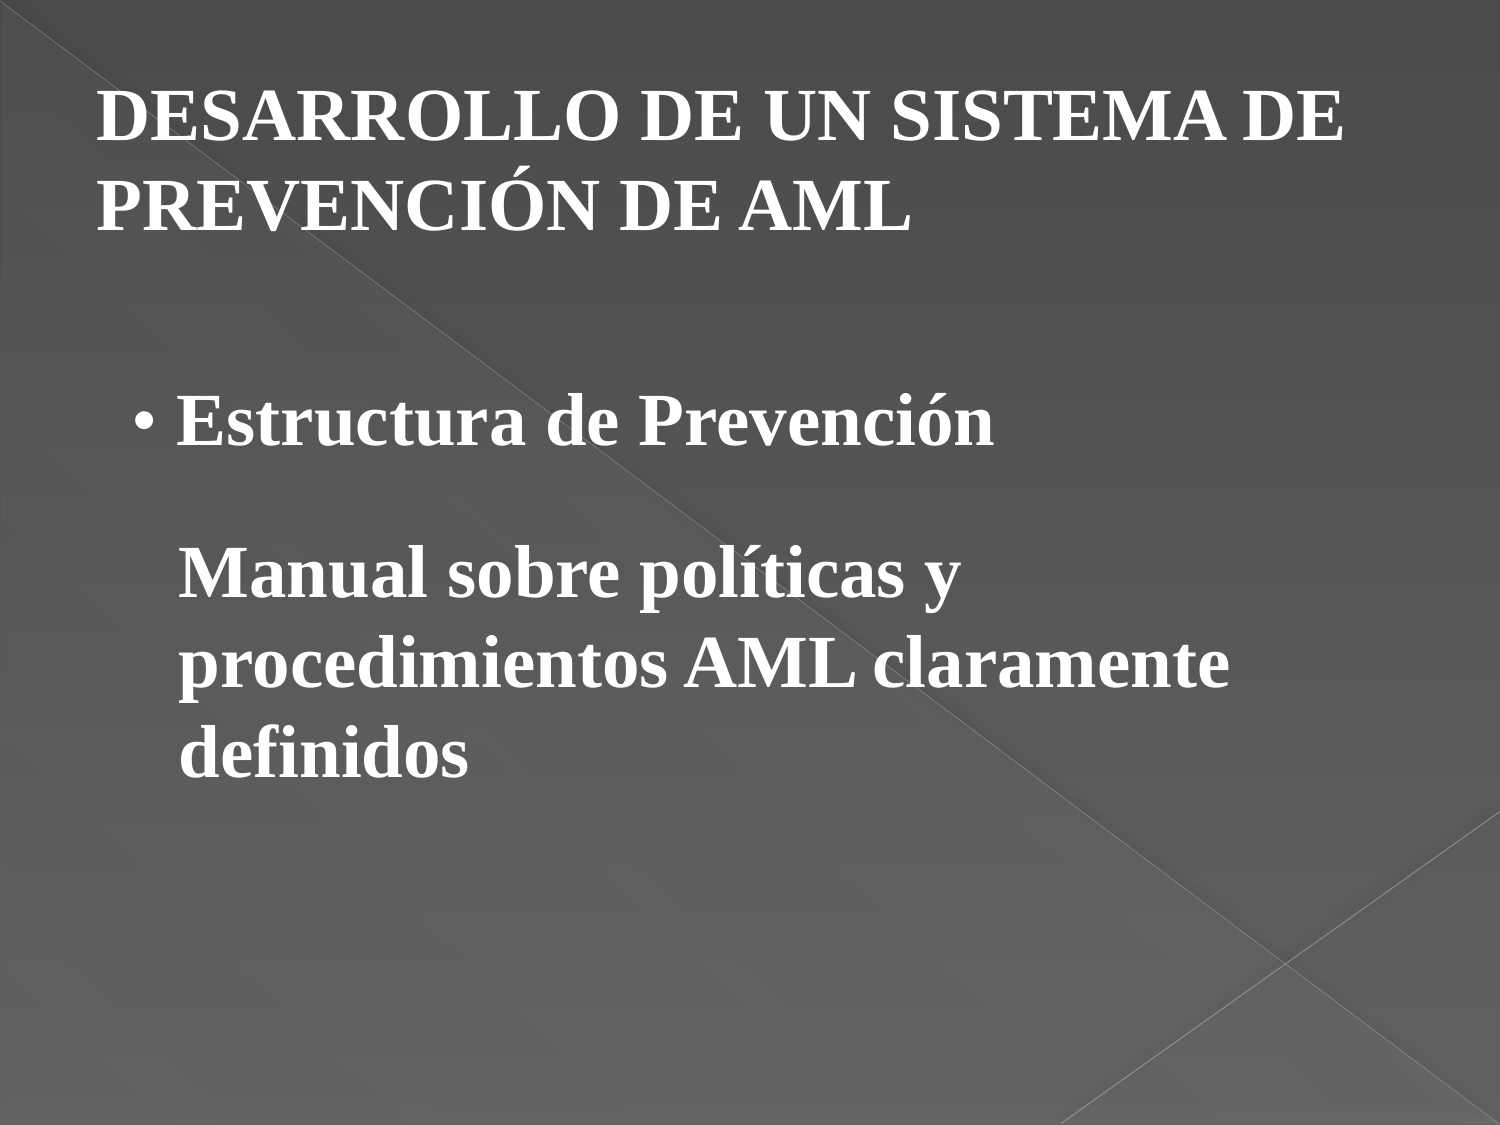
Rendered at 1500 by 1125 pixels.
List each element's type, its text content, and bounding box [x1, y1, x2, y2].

text_box • Estructura de Prevención [117, 363, 1114, 468]
text_box Manual sobre políticas y procedimientos AML claramente definidos [163, 515, 1395, 801]
text_box DESARROLLO DE UN SISTEMA DE PREVENCIÓN DE AML [81, 58, 1418, 254]
